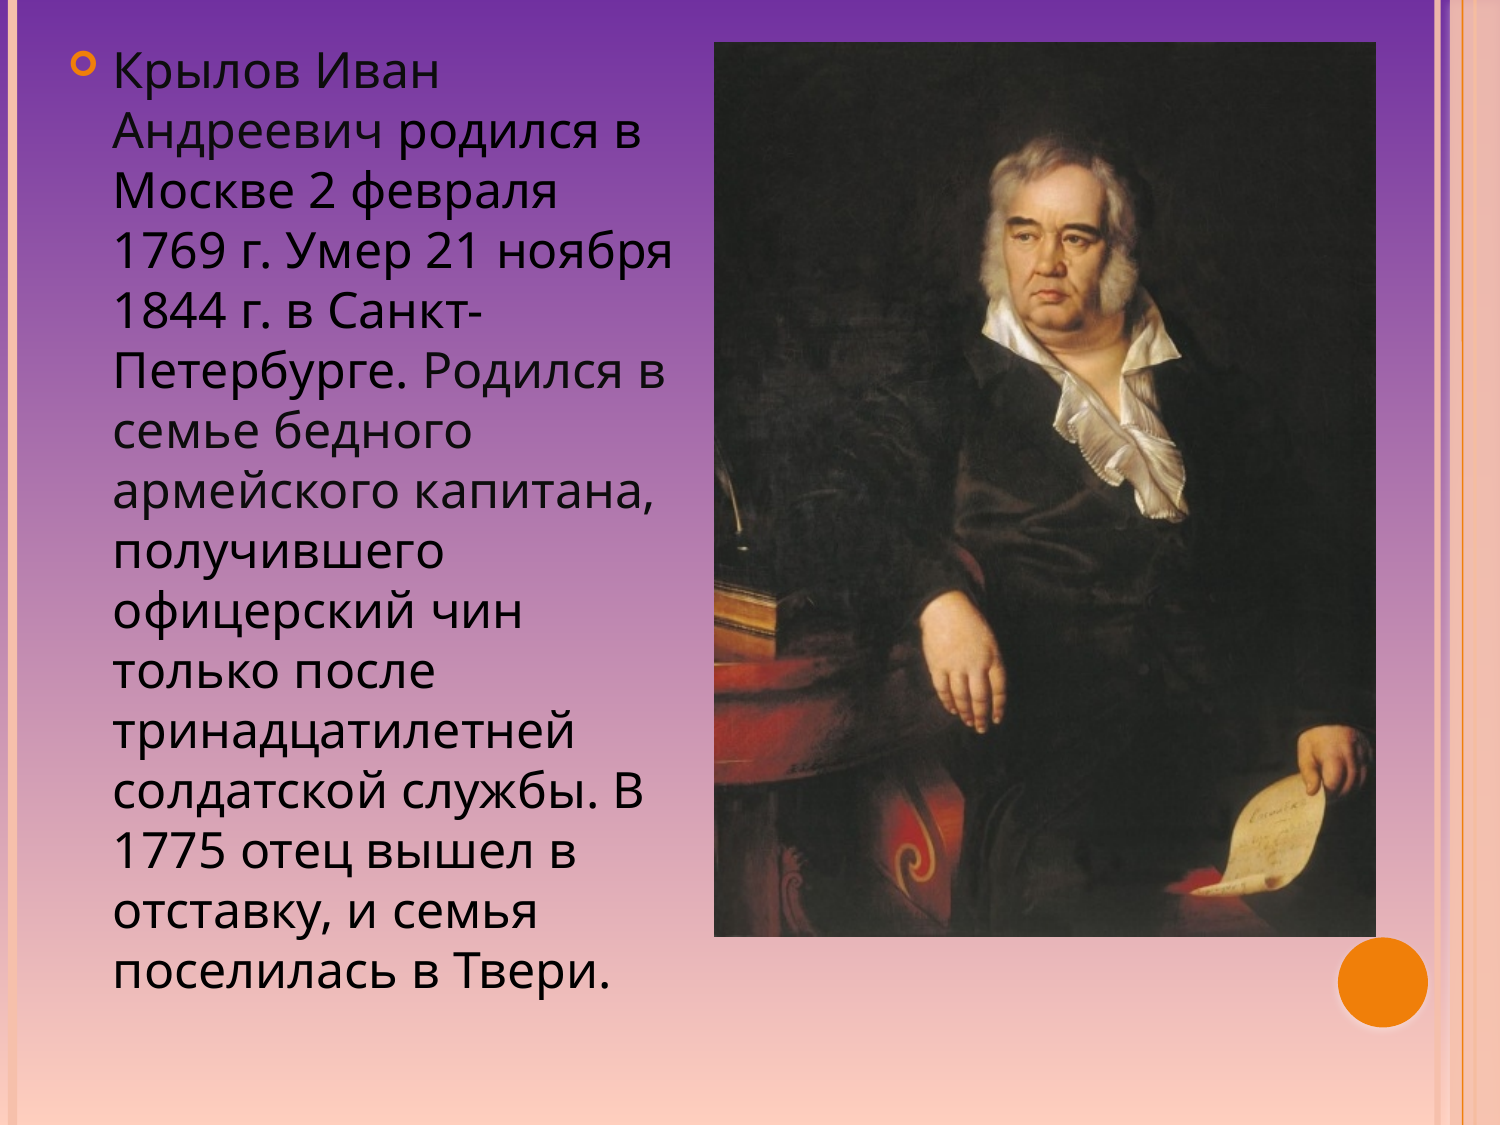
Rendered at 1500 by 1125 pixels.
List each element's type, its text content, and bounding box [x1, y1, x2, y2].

list Крылов Иван Андреевич родился в Москве 2 февраля 1769 г. Умер 21 ноября 1844 г. в Санкт- Петербурге. Родился в семье бедного армейского капитана, получившего офицерский чин только после тринадцатилетней солдатской службы. В 1775 отец вышел в отставку, и семья поселилась в Твери. [53, 30, 691, 1083]
picture [714, 42, 1377, 937]
